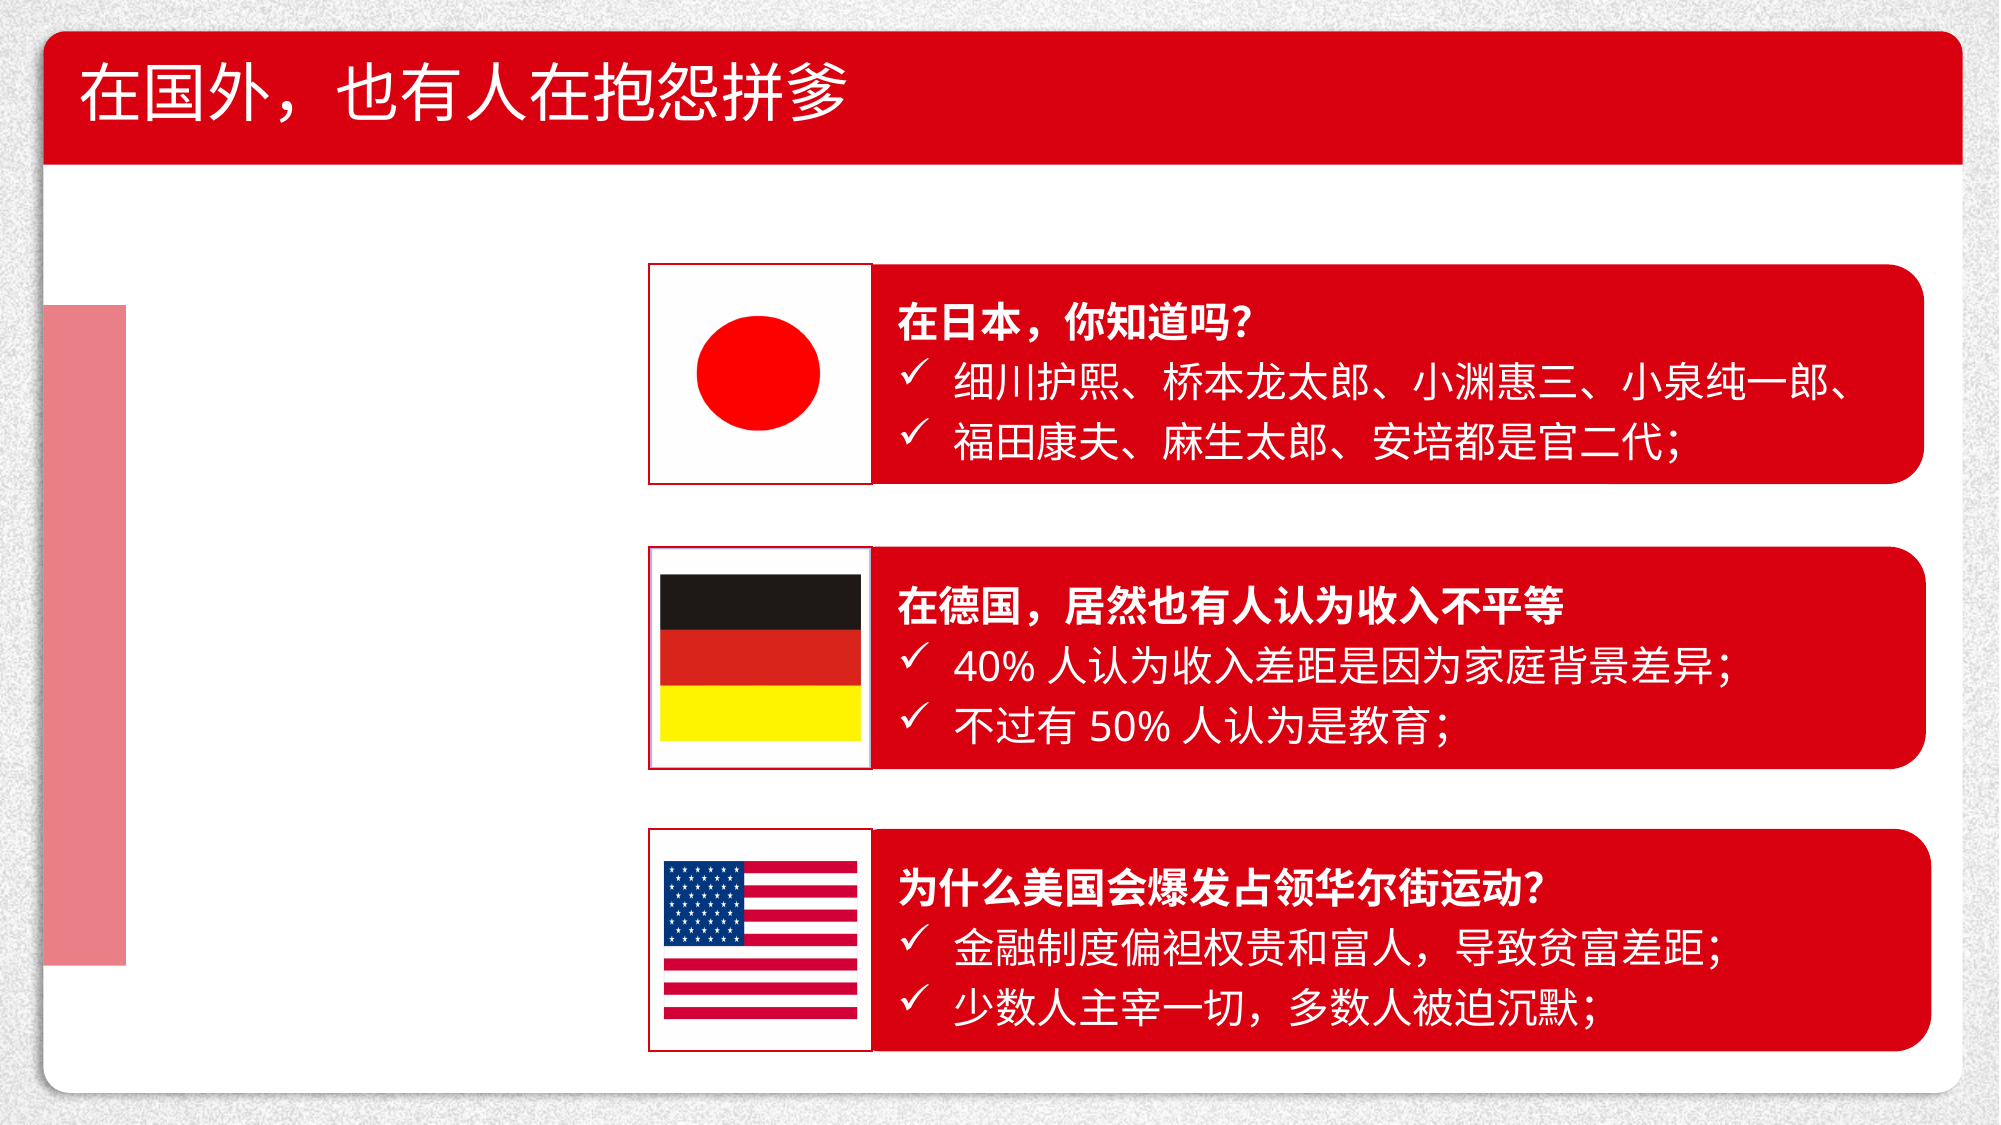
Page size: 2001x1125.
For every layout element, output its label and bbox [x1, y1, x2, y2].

text_box [649, 264, 1932, 1052]
picture [0, 0, 2000, 1125]
